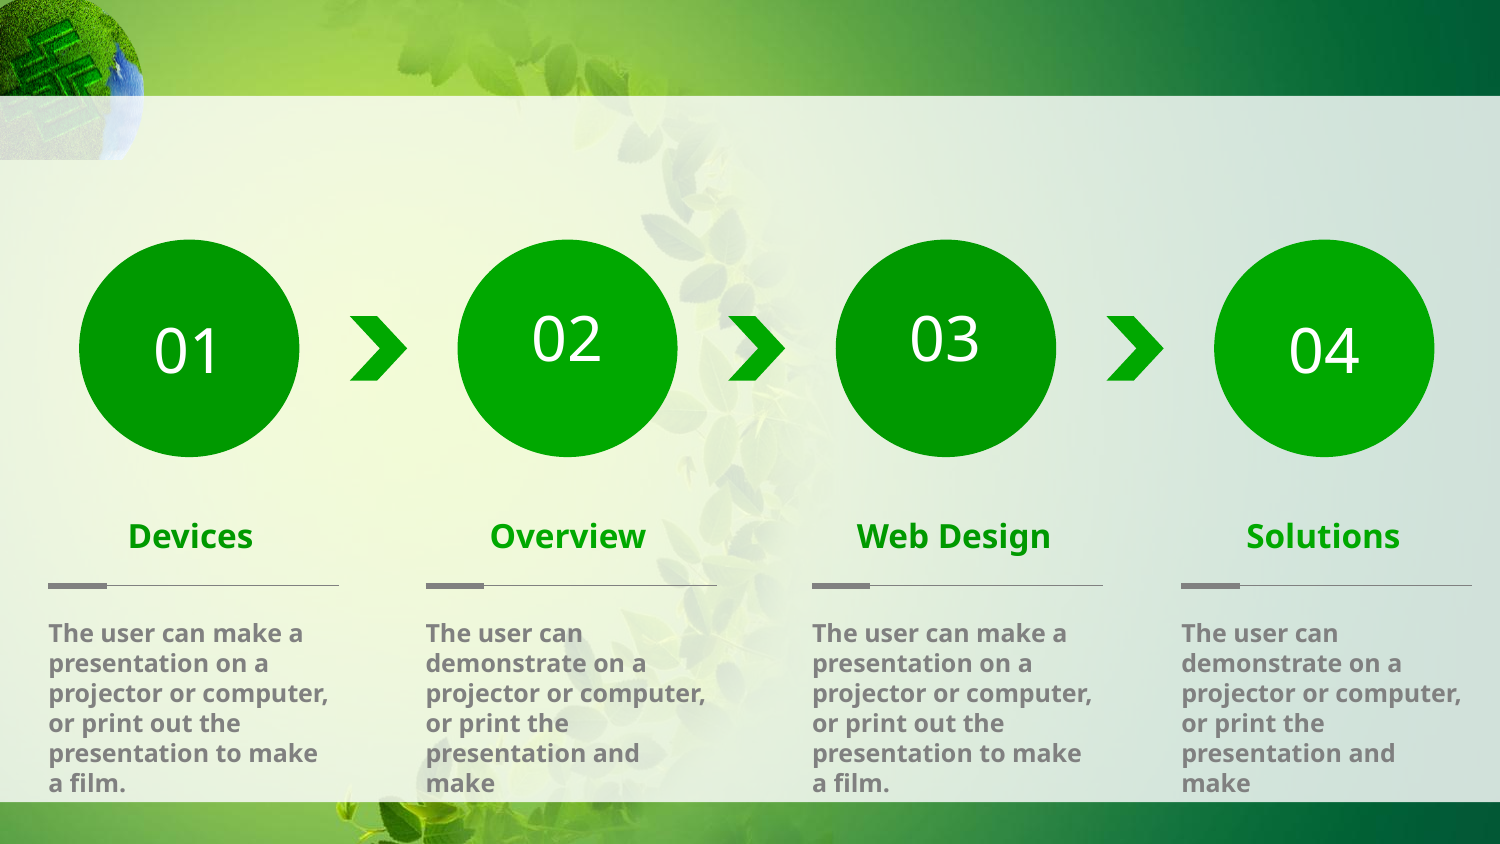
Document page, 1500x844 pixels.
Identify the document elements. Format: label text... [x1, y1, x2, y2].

text_box Overview [419, 507, 717, 563]
text_box 03 [835, 239, 1057, 458]
text_box Solutions [1174, 507, 1473, 563]
text_box The user can demonstrate on a projector or computer, or print the presentation and make [425, 618, 717, 798]
text_box Web Design [805, 507, 1103, 563]
picture [0, 0, 1500, 95]
text_box [728, 316, 786, 381]
text_box Devices [41, 507, 339, 563]
text_box [1106, 316, 1164, 381]
text_box The user can make a presentation on a projector or computer, or print out the presentation to make a film. [812, 618, 1103, 798]
picture [0, 803, 1500, 844]
text_box The user can demonstrate on a projector or computer, or print the presentation and make [1181, 618, 1473, 798]
text_box 01 [79, 239, 300, 458]
text_box 02 [457, 239, 678, 458]
text_box [349, 316, 408, 381]
text_box 04 [1214, 239, 1435, 458]
text_box The user can make a presentation on a projector or computer, or print out the presentation to make a film. [48, 618, 339, 798]
